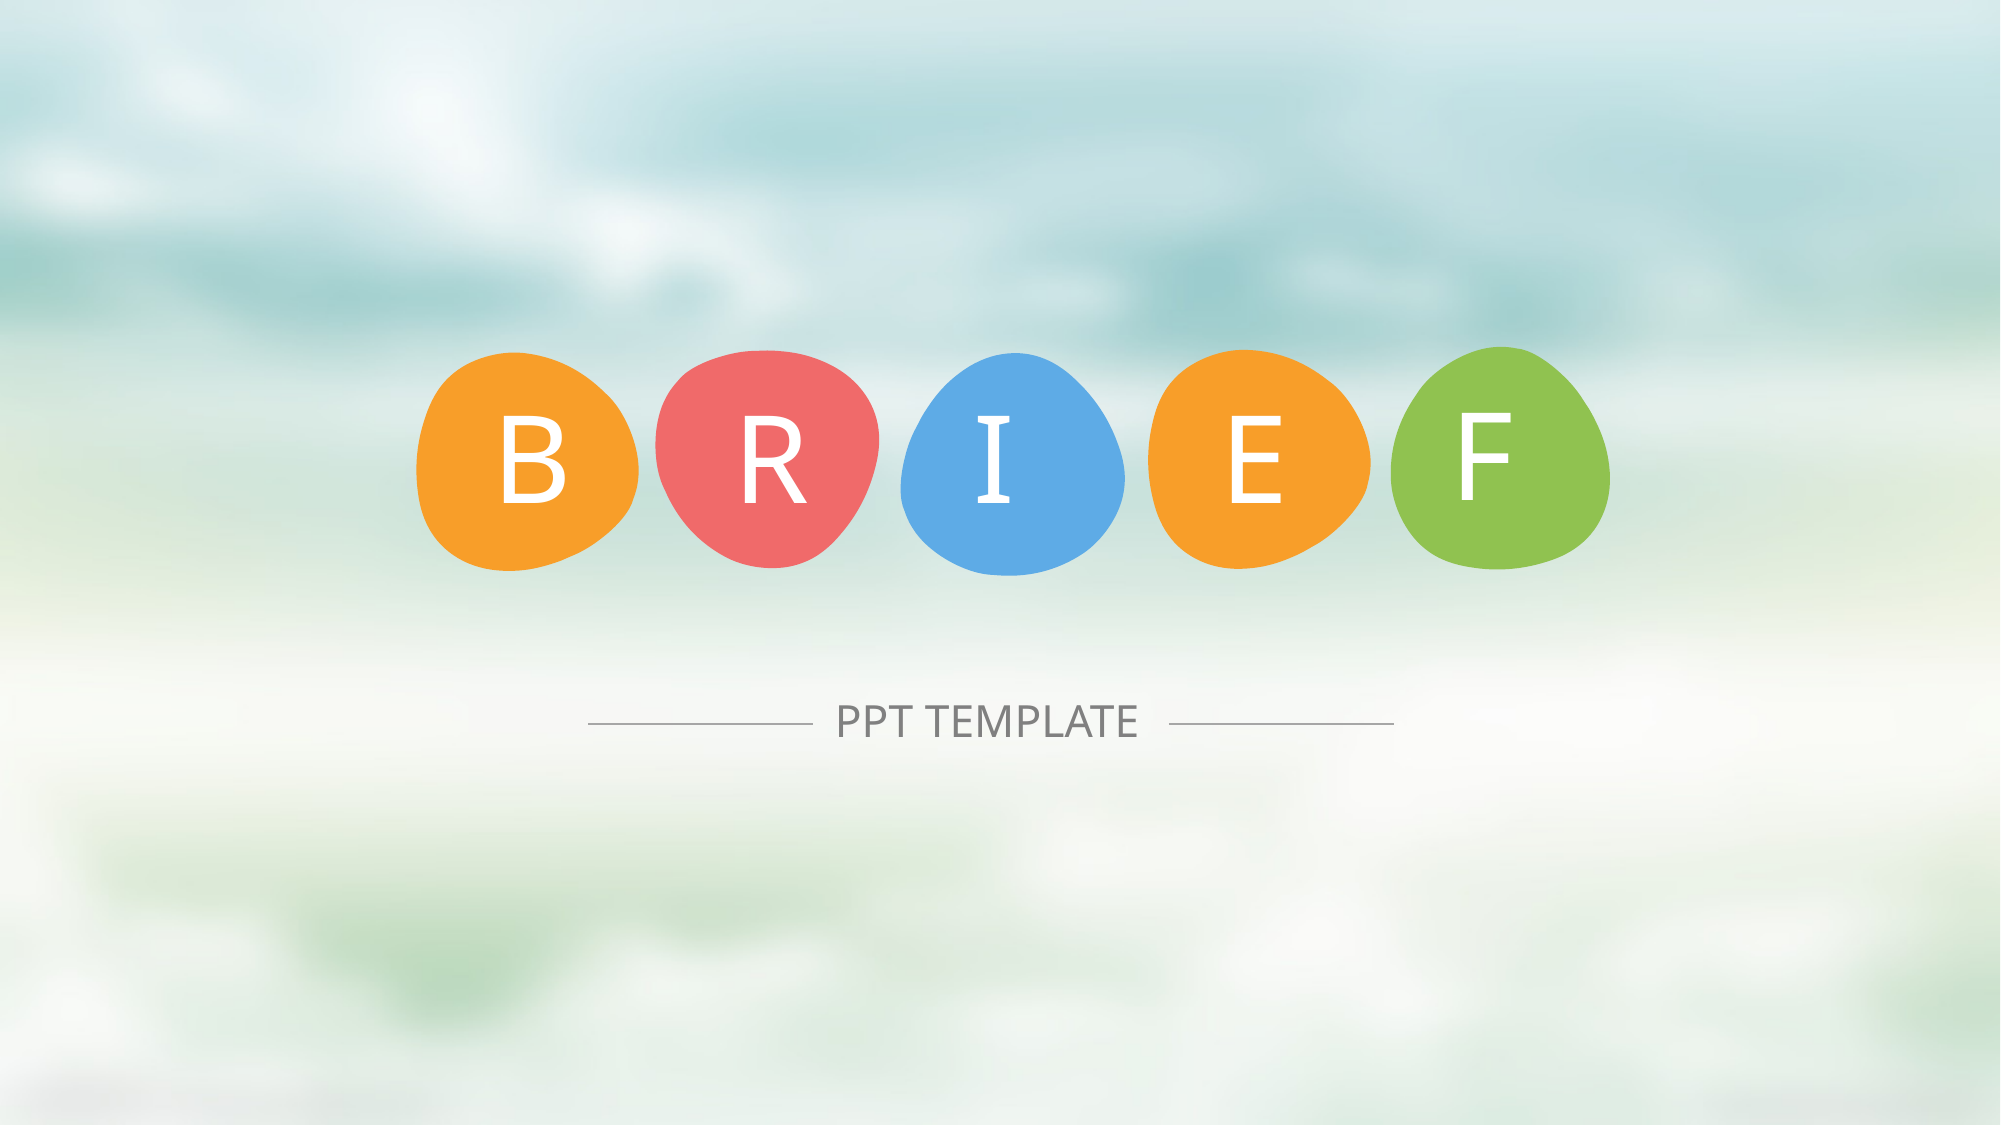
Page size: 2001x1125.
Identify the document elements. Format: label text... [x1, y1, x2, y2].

text_box [1343, 394, 1371, 524]
text_box [617, 406, 639, 525]
text_box F [1435, 370, 1574, 532]
text_box [900, 353, 1125, 576]
text_box PPT TEMPLATE [659, 685, 1315, 754]
text_box B [478, 374, 617, 536]
text_box [416, 352, 605, 571]
picture [0, 0, 2001, 1125]
text_box E [1205, 374, 1343, 536]
text_box I [959, 374, 1097, 536]
text_box R [719, 374, 857, 536]
text_box [655, 350, 846, 569]
text_box [857, 384, 880, 512]
text_box [1390, 373, 1610, 570]
text_box [1148, 349, 1329, 569]
text_box [1439, 346, 1557, 370]
